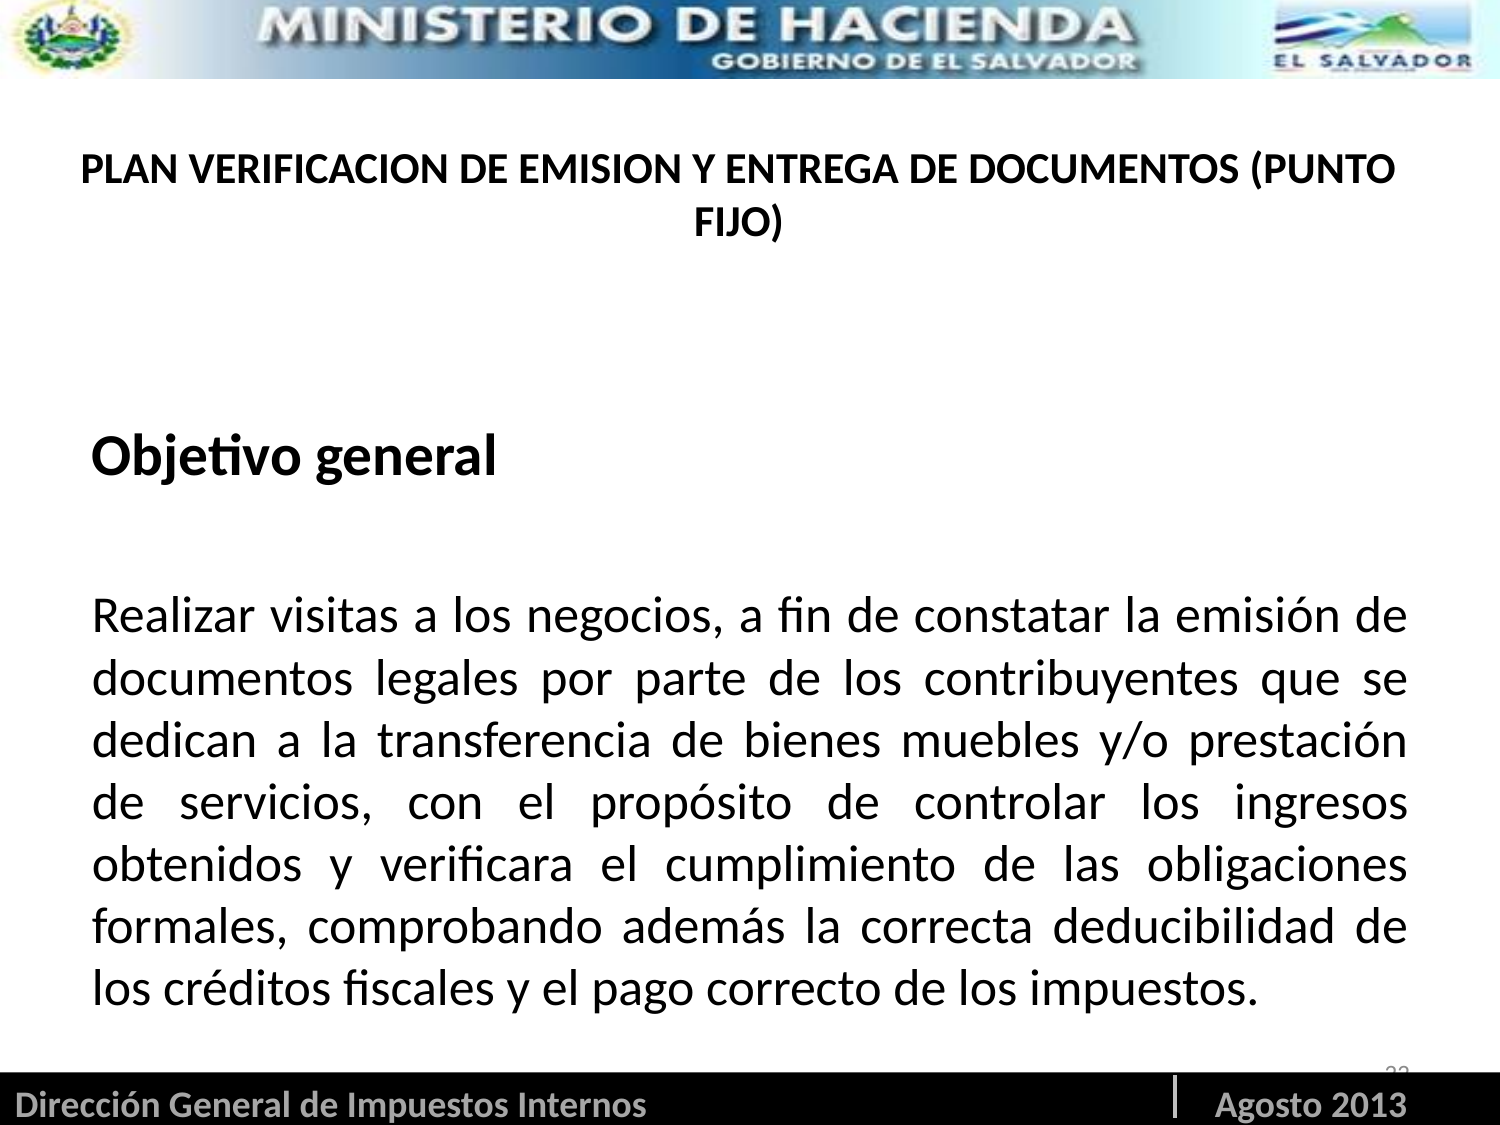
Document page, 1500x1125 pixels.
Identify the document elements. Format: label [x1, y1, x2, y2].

text_box [0, 0, 1500, 1125]
